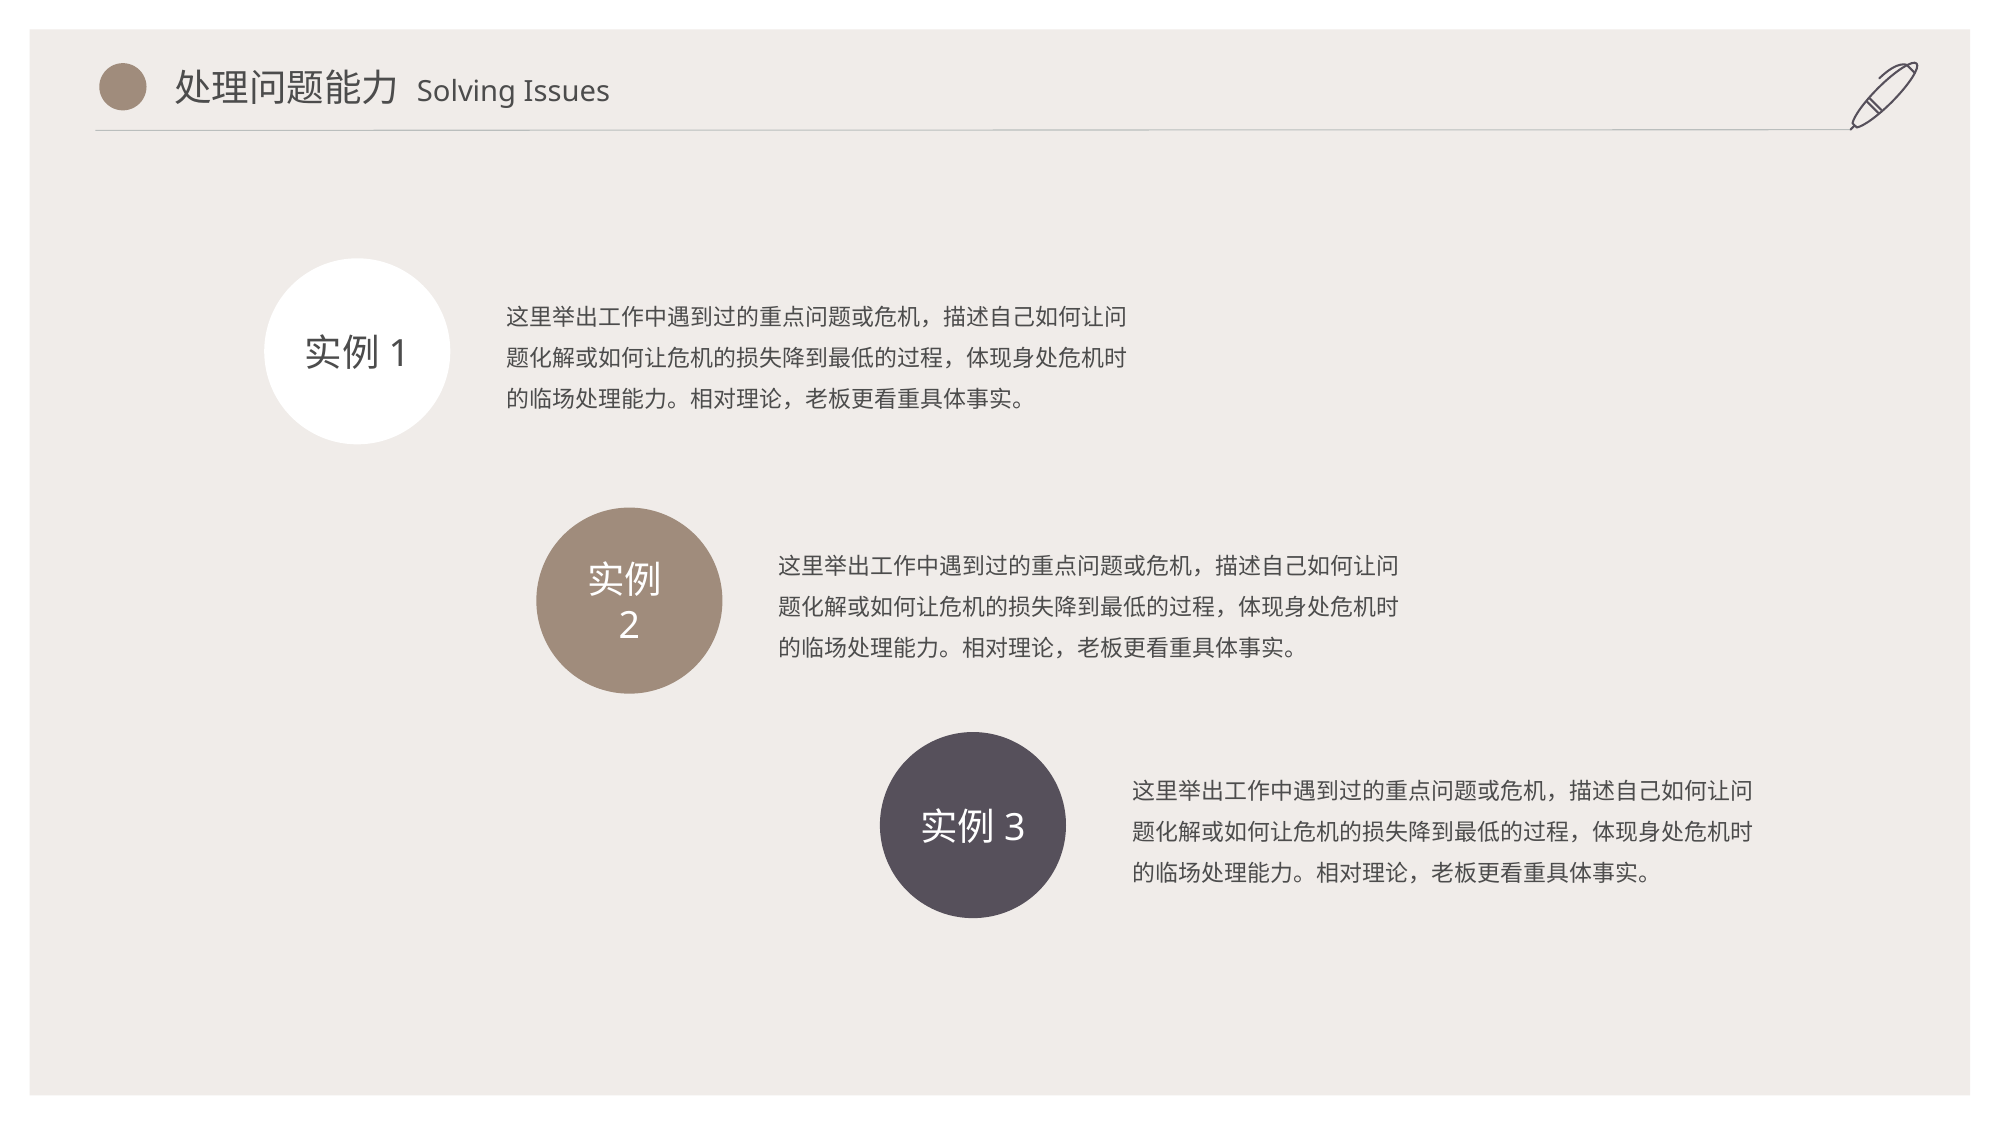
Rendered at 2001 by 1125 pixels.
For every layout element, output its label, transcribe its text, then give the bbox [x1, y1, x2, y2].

text_box [1851, 62, 1918, 130]
text_box 这里举出工作中遇到过的重点问题或危机，描述自己如何让问题化解或如何让危机的损失降到最低的过程，体现身处危机时的临场处理能力。相对理论，老板更看重具体事实。 [763, 530, 1437, 669]
text_box 实例3 [878, 731, 1068, 920]
text_box 实例2 [535, 506, 724, 695]
text_box 这里举出工作中遇到过的重点问题或危机，描述自己如何让问题化解或如何让危机的损失降到最低的过程，体现身处危机时的临场处理能力。相对理论，老板更看重具体事实。 [492, 281, 1166, 420]
text_box 实例1 [263, 257, 452, 446]
text_box 这里举出工作中遇到过的重点问题或危机，描述自己如何让问题化解或如何让危机的损失降到最低的过程，体现身处危机时的临场处理能力。相对理论，老板更看重具体事实。 [1118, 755, 1792, 894]
text_box 处理问题能力 Solving Issues [159, 56, 626, 117]
text_box [98, 62, 148, 112]
